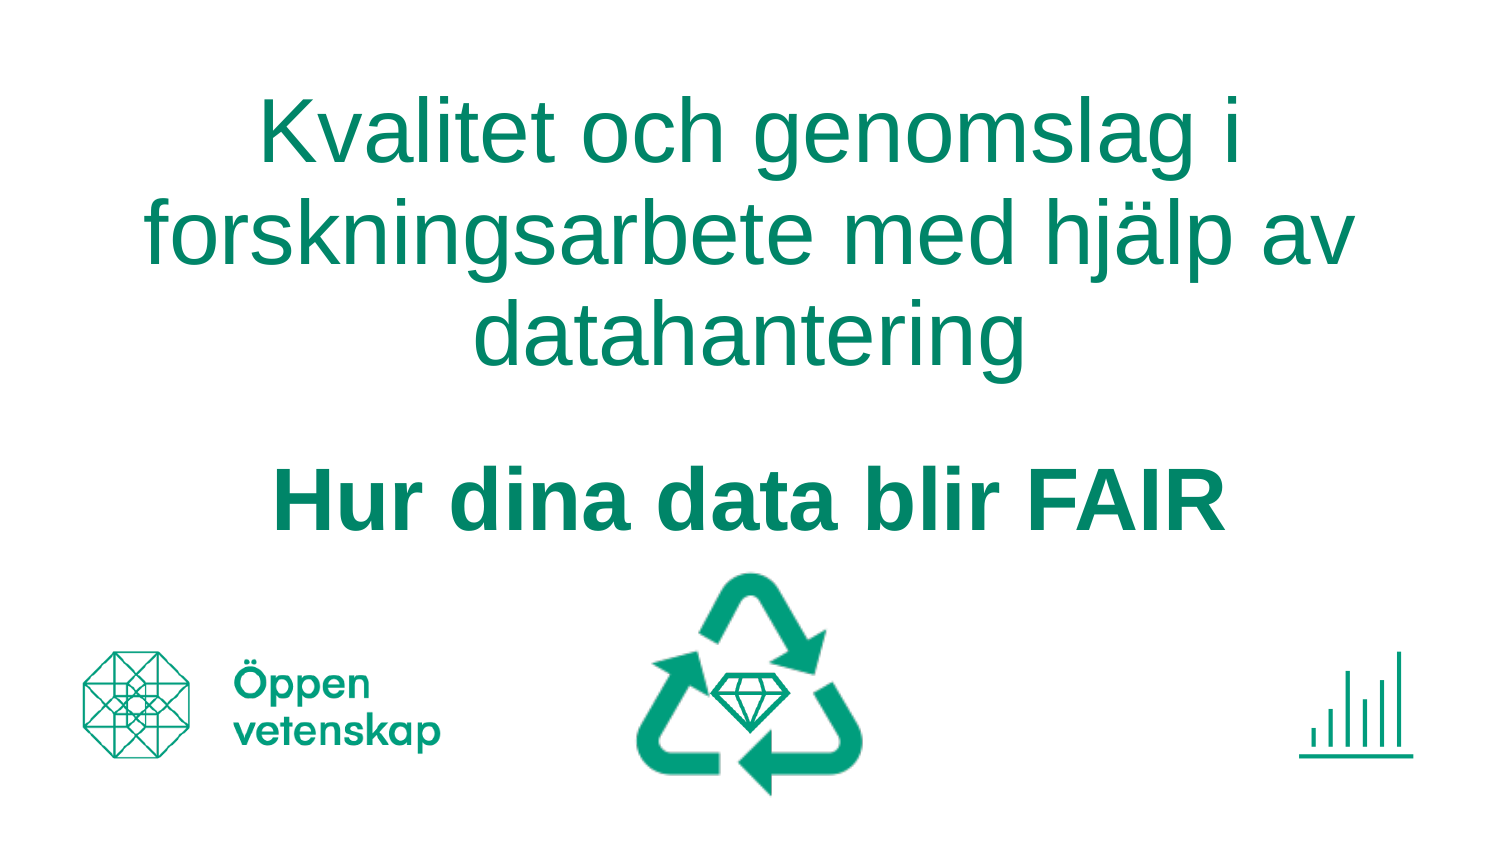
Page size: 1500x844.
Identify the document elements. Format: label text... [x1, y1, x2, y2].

picture [68, 640, 466, 770]
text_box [619, 554, 881, 816]
title Kvalitet och genomslag i forskningsarbete med hjälp av datahantering [51, 63, 1449, 401]
picture [1212, 565, 1500, 844]
subtitle Hur dina data blir FAIR [51, 435, 1449, 566]
